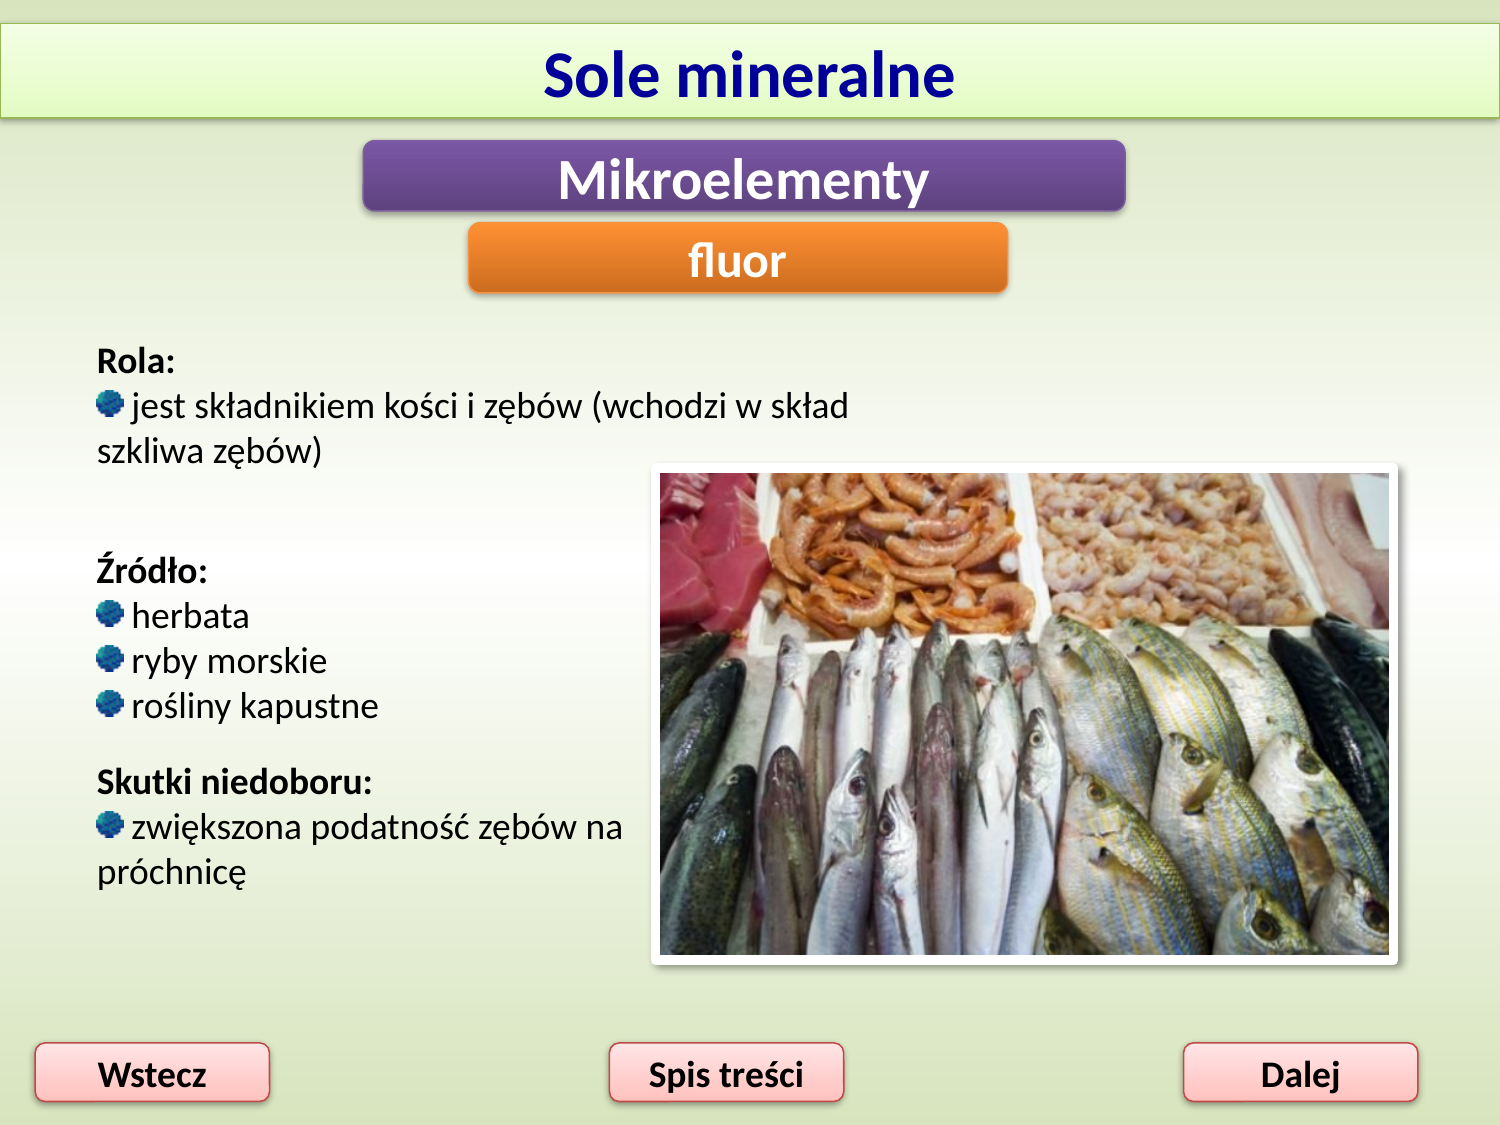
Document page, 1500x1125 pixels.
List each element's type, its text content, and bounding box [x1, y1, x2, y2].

text_box Dalej [1182, 1042, 1419, 1103]
text_box [653, 466, 1396, 962]
picture [96, 390, 124, 417]
picture [96, 600, 124, 627]
picture [96, 690, 124, 717]
text_box Mikroelementy [362, 139, 1126, 212]
text_box fluor [467, 221, 1009, 294]
text_box Spis treści [608, 1042, 845, 1103]
text_box Sole mineralne [0, 23, 1500, 119]
text_box Źródło: herbata ryby morskie rośliny kapustne [81, 538, 652, 734]
picture [96, 811, 124, 838]
text_box Skutki niedoboru: zwiększona podatność zębów na próchnicę [82, 749, 652, 900]
text_box Wstecz [34, 1042, 271, 1103]
text_box Rola: jest składnikiem kości i zębów (wchodzi w skład szkliwa zębów) [82, 328, 903, 479]
picture [96, 645, 124, 672]
